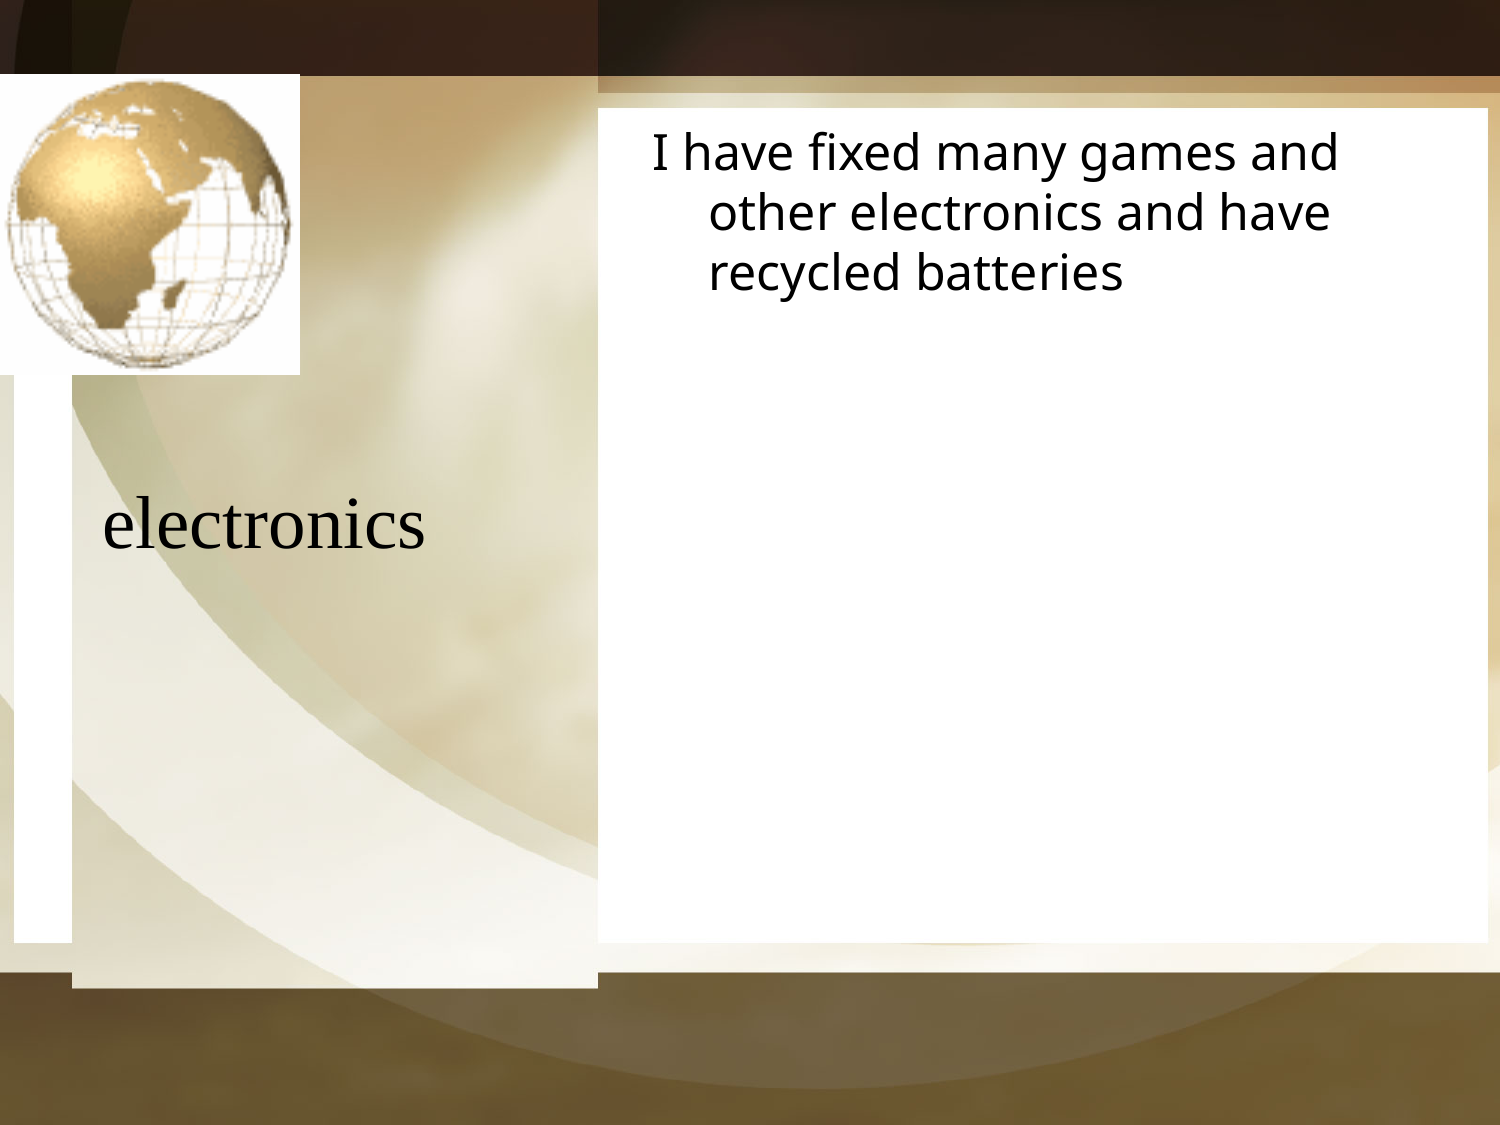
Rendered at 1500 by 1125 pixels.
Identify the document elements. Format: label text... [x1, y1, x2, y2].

title electronics [87, 249, 588, 788]
picture [0, 0, 1500, 1125]
list I have fixed many games and other electronics and have recycled batteries [637, 112, 1451, 951]
